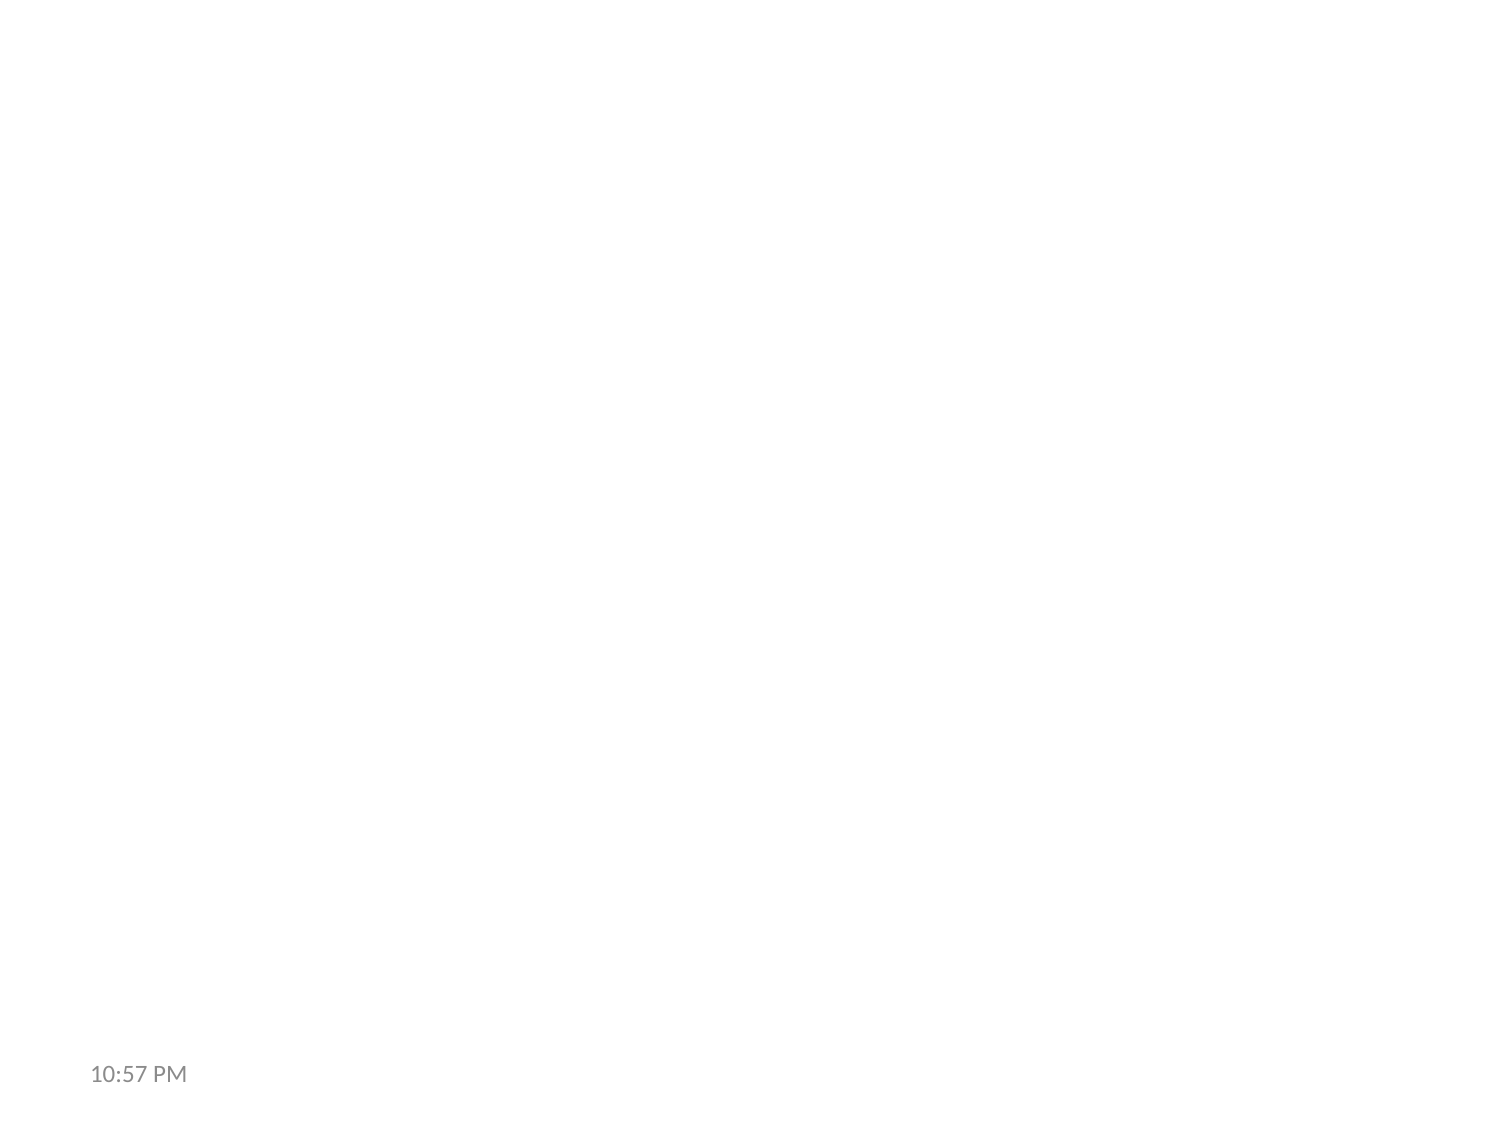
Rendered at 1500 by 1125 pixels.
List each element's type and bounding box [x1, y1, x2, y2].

slide_number [75, 1042, 425, 1103]
